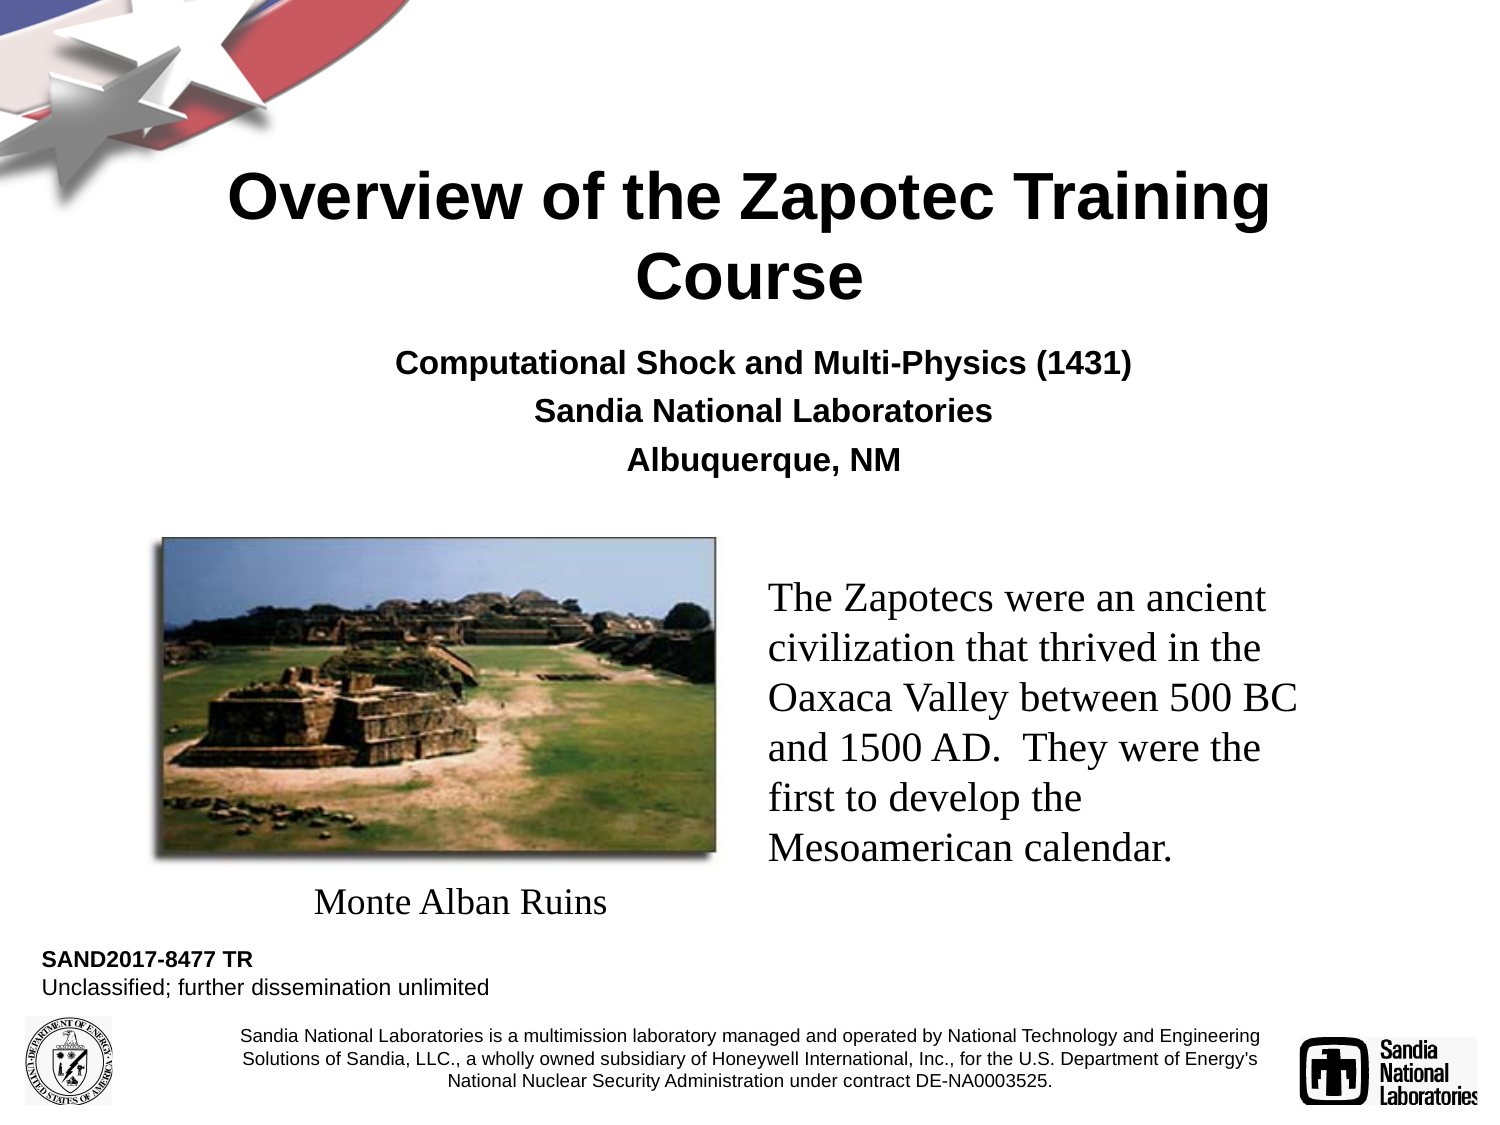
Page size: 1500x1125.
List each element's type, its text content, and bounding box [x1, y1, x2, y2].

picture [24, 1016, 117, 1109]
subtitle Computational Shock and Multi-Physics (1431) Sandia National Laboratories Albuquerque, NM [225, 287, 1275, 535]
text_box Sandia National Laboratories is a multimission laboratory managed and operated by National Technology and Engineering Solutions of Sandia, LLC., a wholly owned subsidiary of Honeywell International, Inc., for the U.S. Department of Energy's National Nuclear Security Administration under contract DE-NA0003525. [224, 1016, 1275, 1099]
picture [1299, 1037, 1482, 1109]
text_box SAND2017-8477 TR Unclassified; further dissemination unlimited [26, 937, 505, 1008]
title Overview of the Zapotec Training Course [112, 112, 1388, 354]
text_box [146, 537, 1354, 930]
